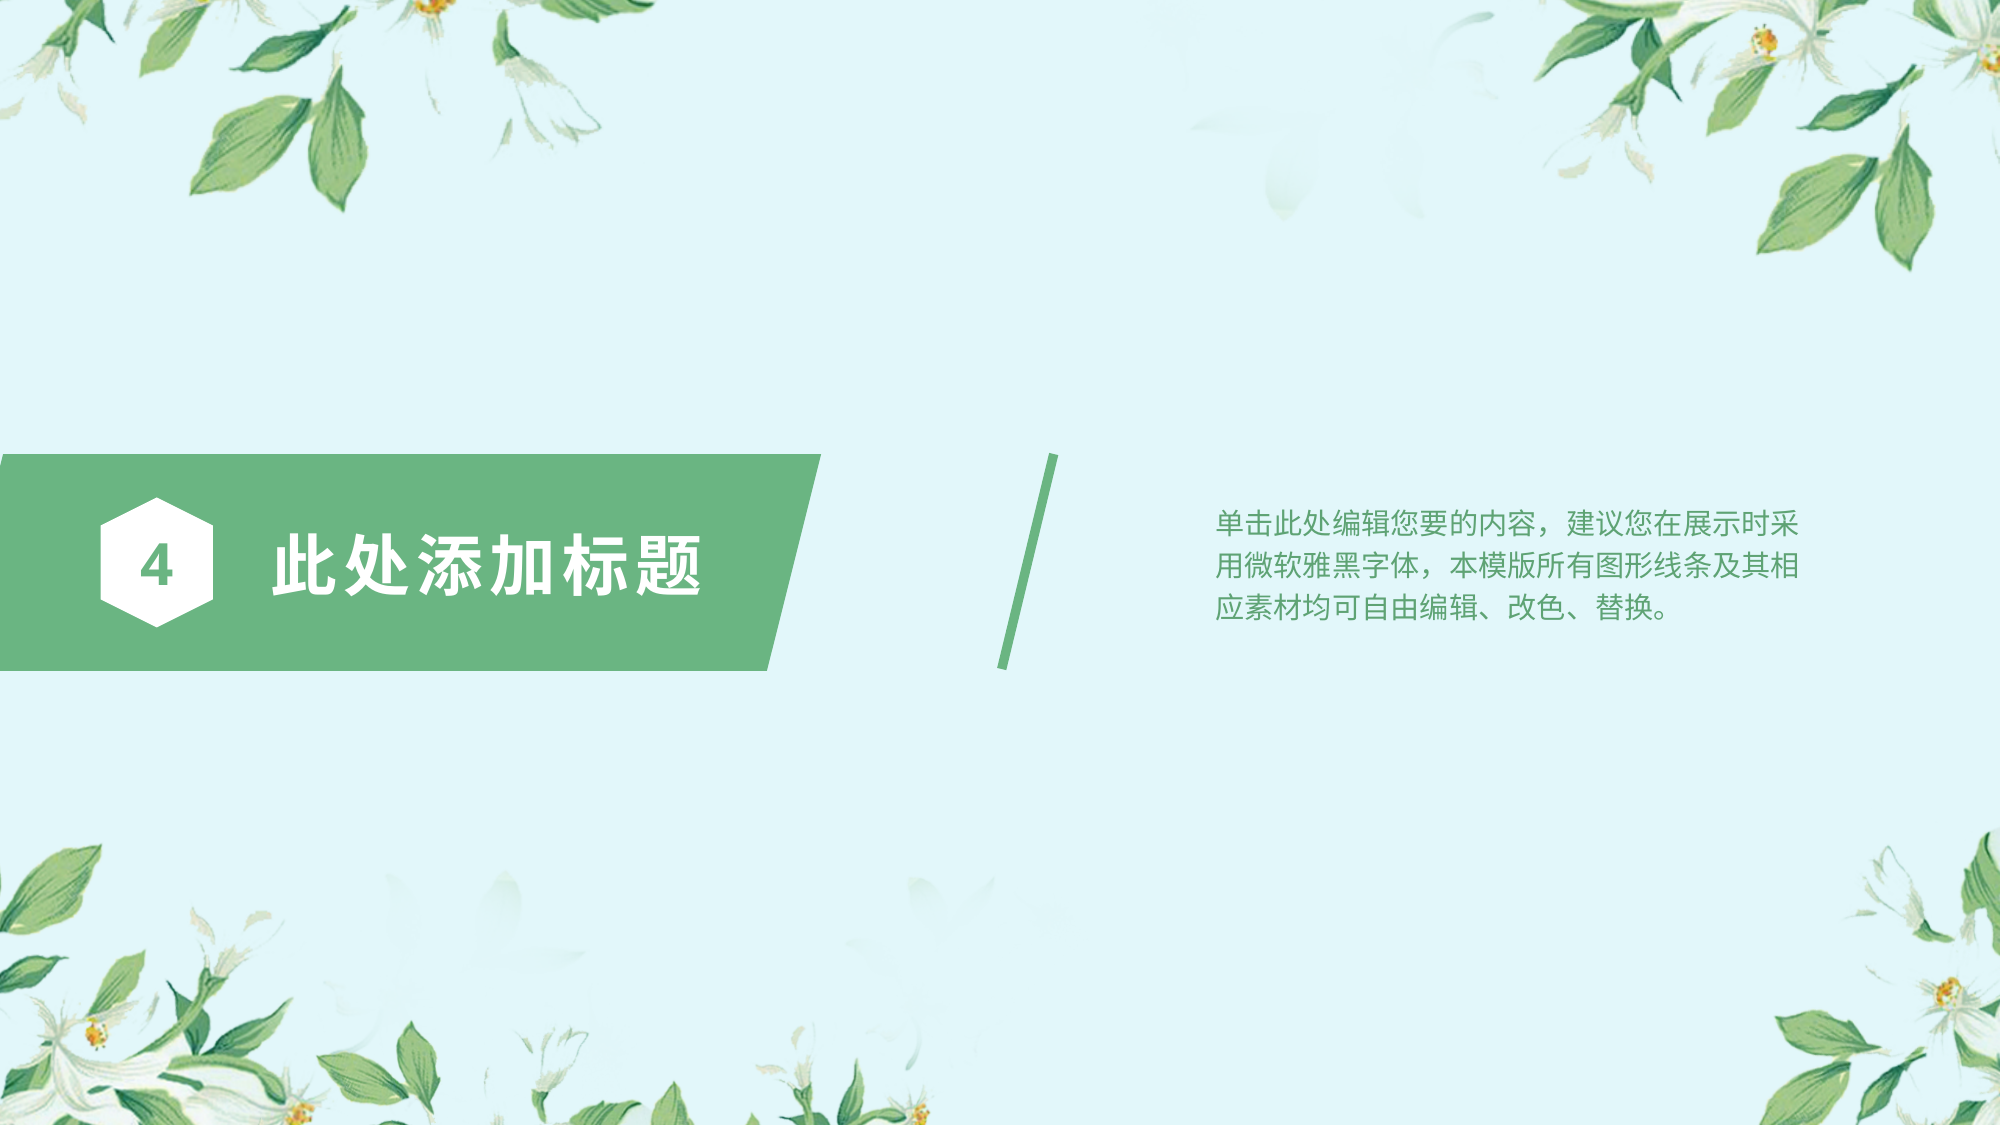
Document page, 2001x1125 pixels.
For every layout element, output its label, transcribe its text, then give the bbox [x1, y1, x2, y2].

text_box 4 [119, 519, 194, 605]
text_box [99, 496, 214, 629]
text_box 此处添加标题 [255, 516, 741, 611]
picture [1757, 806, 2000, 1125]
picture [0, 0, 660, 215]
text_box [0, 452, 823, 672]
picture [0, 841, 1092, 1125]
picture [1113, 0, 2000, 274]
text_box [1001, 453, 1054, 670]
text_box 单击此处编辑您要的内容，建议您在展示时采用微软雅黑字体，本模版所有图形线条及其相应素材均可自由编辑、改色、替换。 [1215, 498, 1819, 625]
